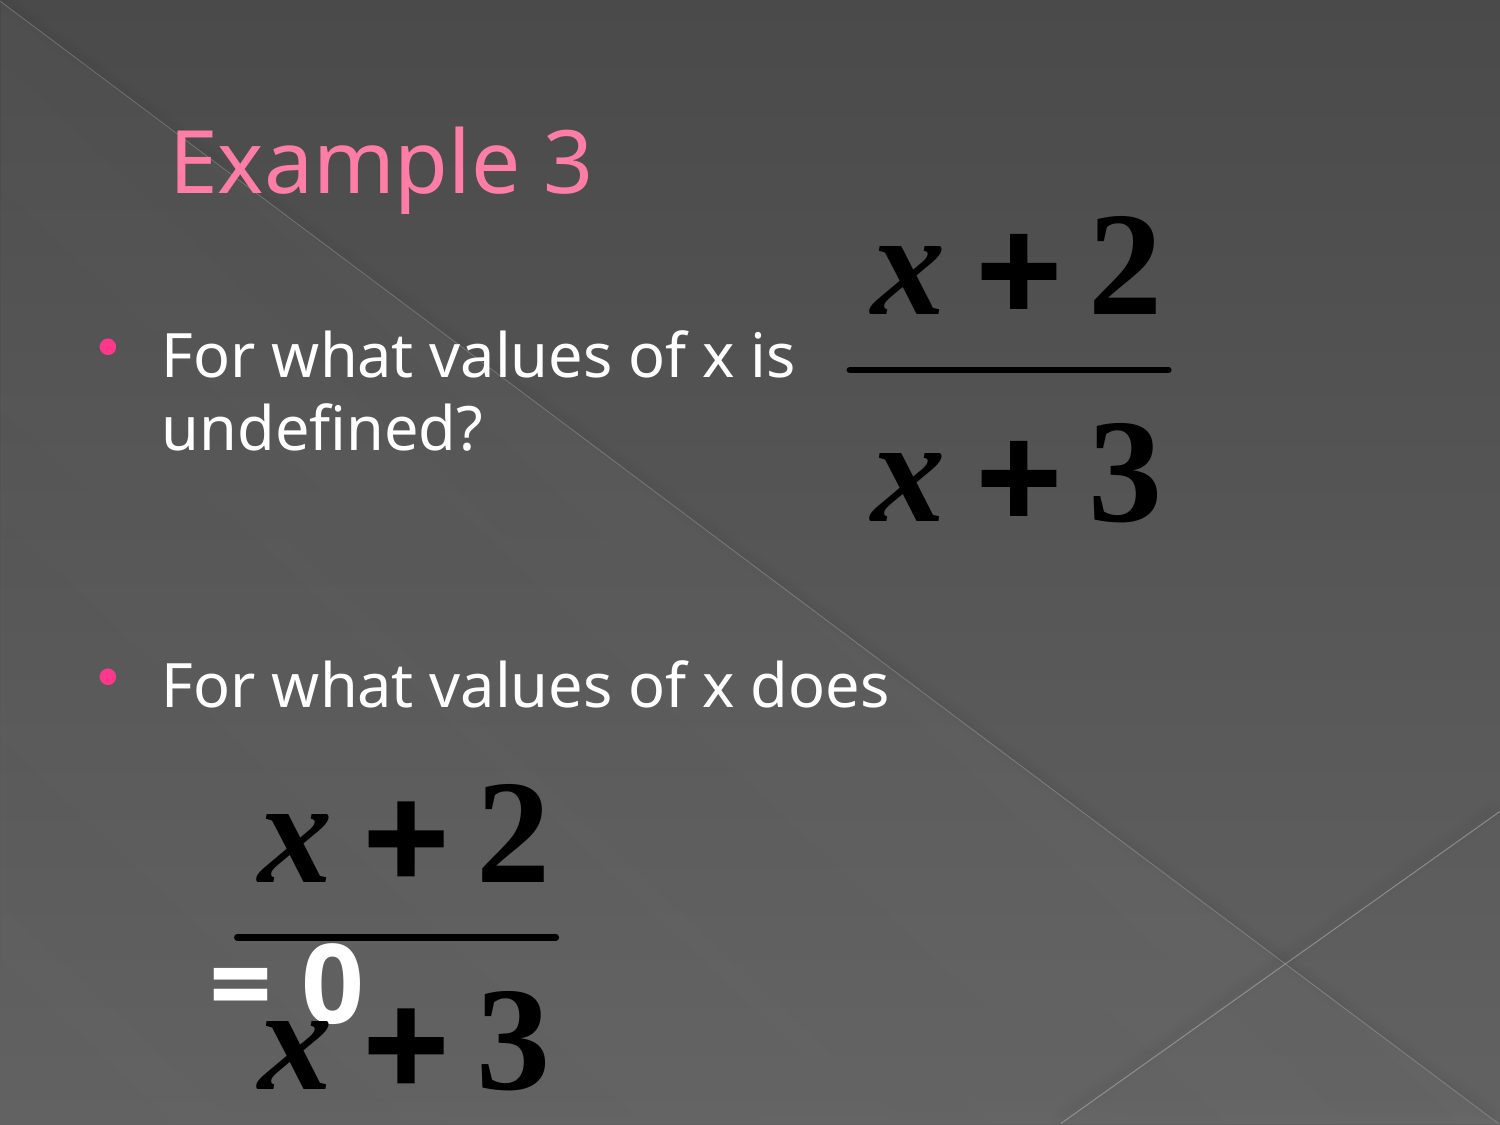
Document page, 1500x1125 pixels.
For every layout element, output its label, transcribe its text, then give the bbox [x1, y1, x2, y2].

list For what values of x is undefined? For what values of x does = 0 [75, 308, 1425, 1059]
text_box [824, 162, 1196, 558]
title Example 3 [75, 43, 1425, 274]
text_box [212, 729, 584, 1125]
